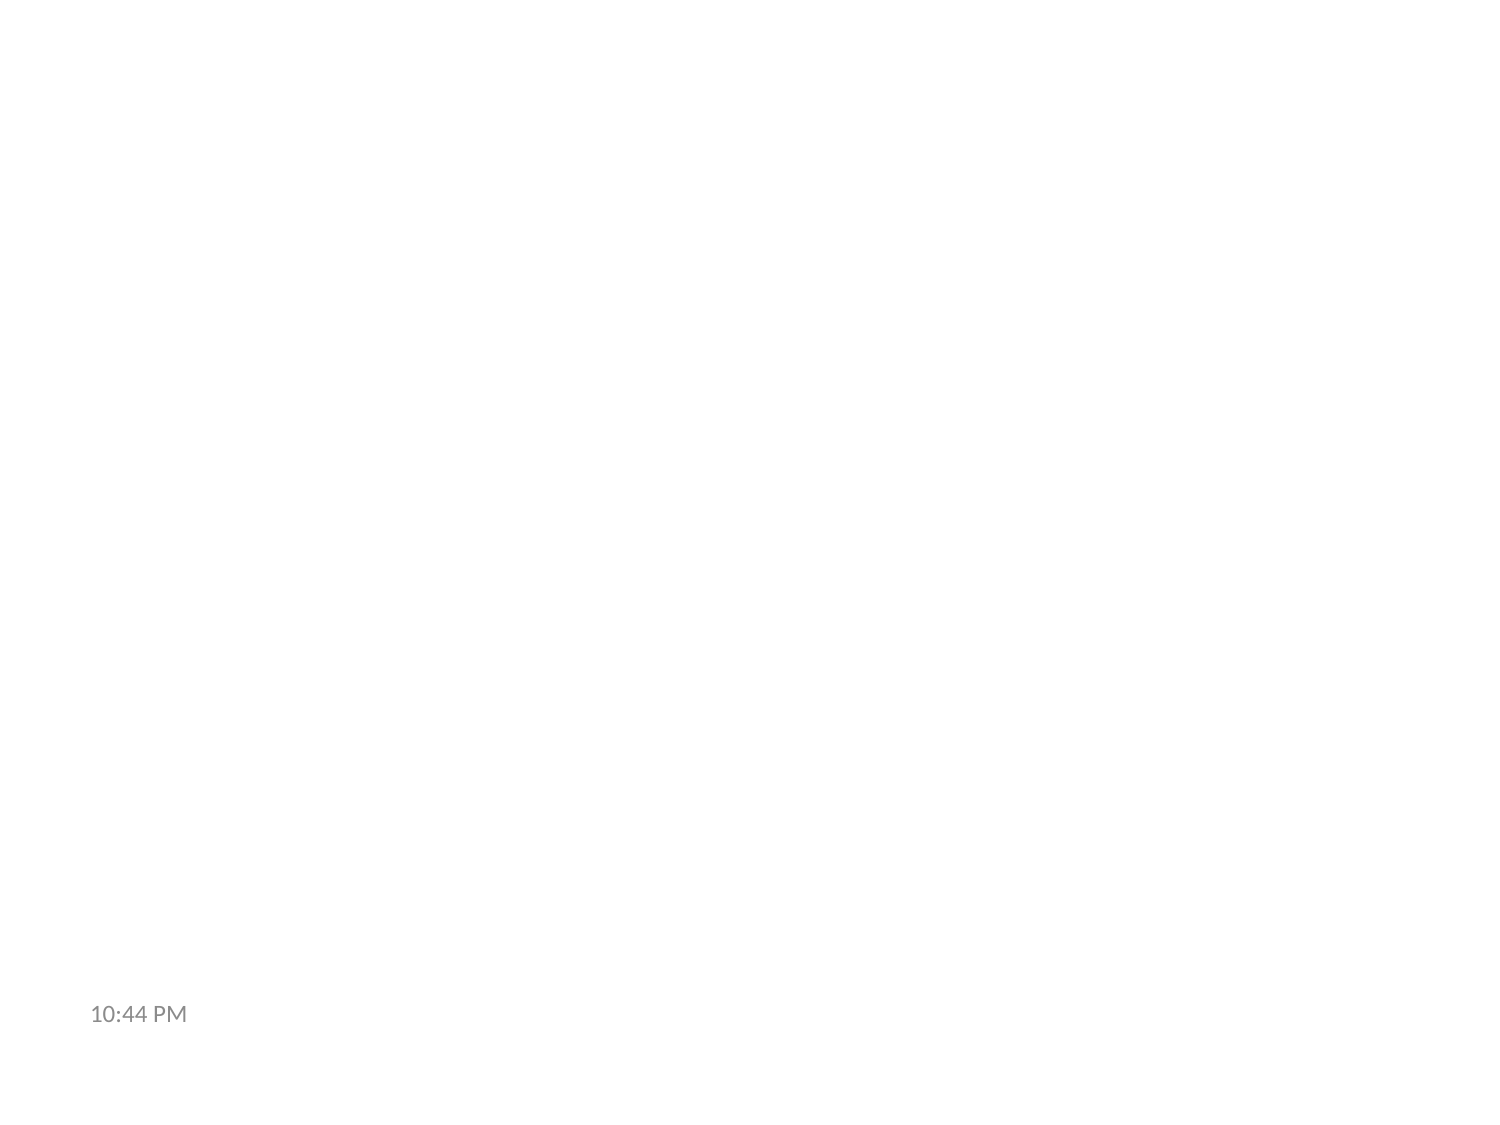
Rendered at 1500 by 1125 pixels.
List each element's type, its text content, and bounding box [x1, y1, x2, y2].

text_box 3:35 PM [75, 982, 425, 1043]
